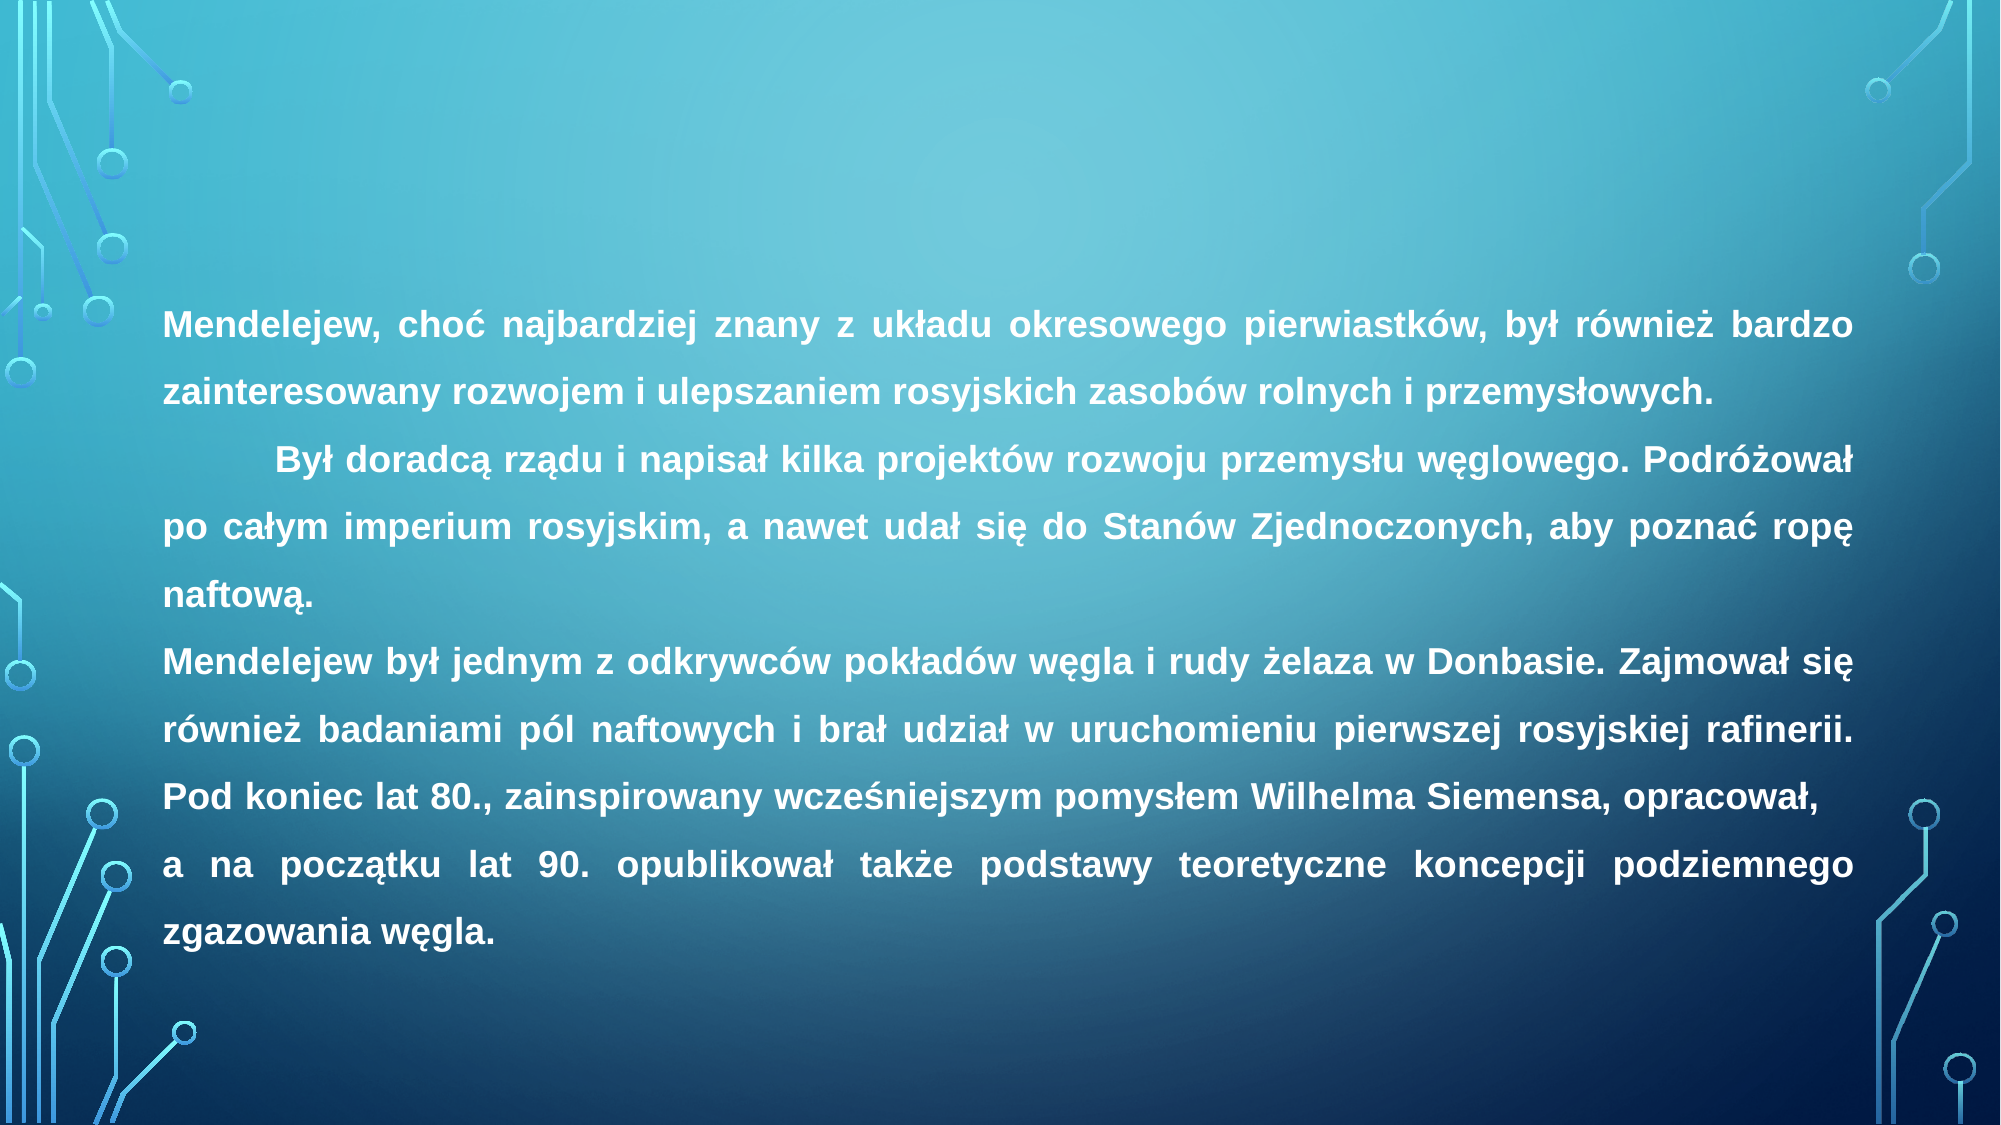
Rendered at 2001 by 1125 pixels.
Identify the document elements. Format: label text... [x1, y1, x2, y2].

text_box Mendelejew, choć najbardziej znany z układu okresowego pierwiastków, był również bardzo zainteresowany rozwojem i ulepszaniem rosyjskich zasobów rolnych i przemysłowych. Był doradcą rządu i napisał kilka projektów rozwoju przemysłu węglowego. Podróżował po całym imperium rosyjskim, a nawet udał się do Stanów Zjednoczonych, aby poznać ropę naftową. Mendelejew był jednym z odkrywców pokładów węgla i rudy żelaza w Donbasie. Zajmował się również badaniami pól naftowych i brał udział w uruchomieniu pierwszej rosyjskiej rafinerii. Pod koniec lat 80., zainspirowany wcześniejszym pomysłem Wilhelma Siemensa, opracował, a na początku lat 90. opublikował także podstawy teoretyczne koncepcji podziemnego zgazowania węgla. [147, 269, 1871, 960]
